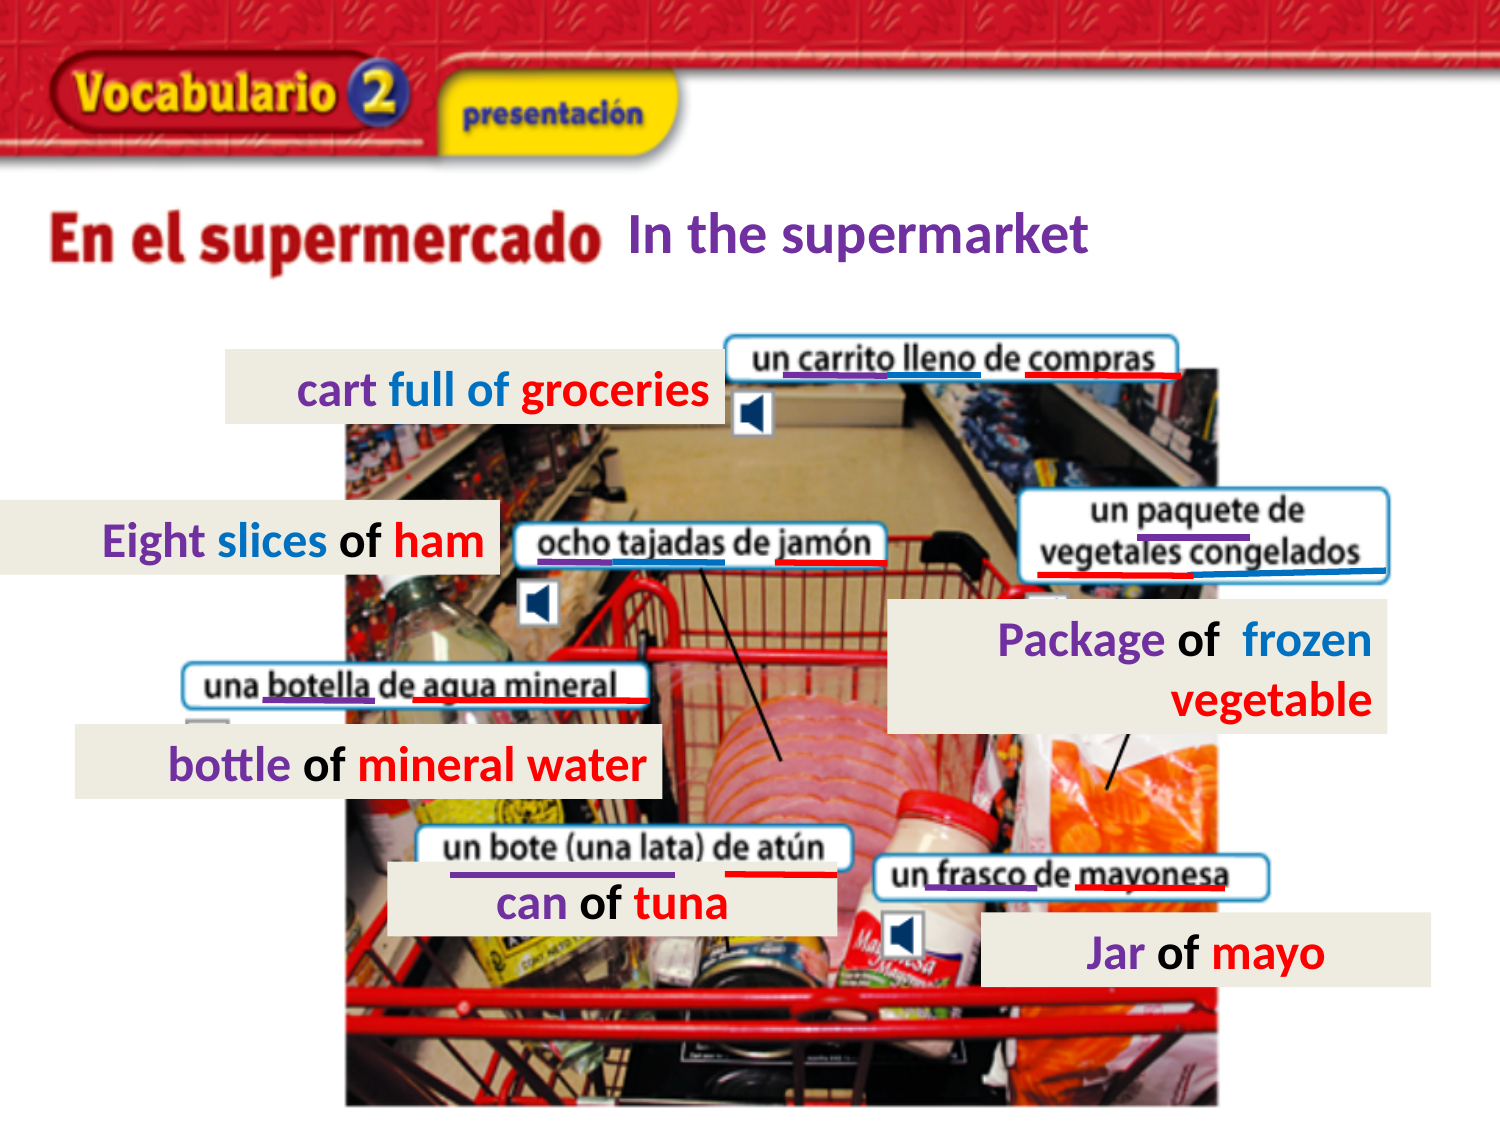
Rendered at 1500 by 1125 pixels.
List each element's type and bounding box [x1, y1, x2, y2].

text_box [1187, 570, 1387, 576]
picture [0, 0, 1500, 1125]
